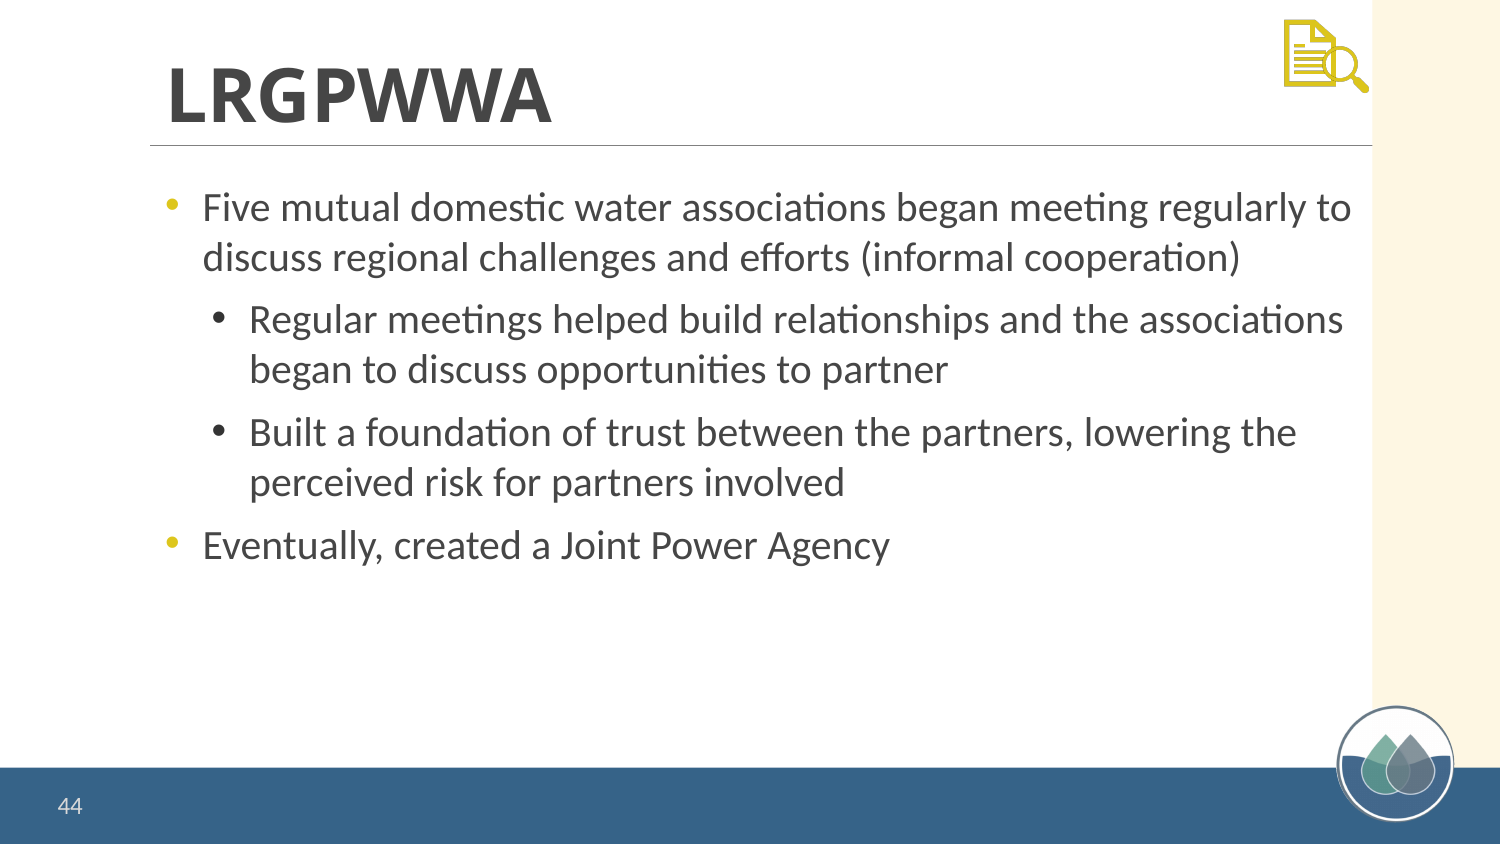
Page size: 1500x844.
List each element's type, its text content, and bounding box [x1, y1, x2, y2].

list Five mutual domestic water associations began meeting regularly to discuss regional challenges and efforts (informal cooperation) Regular meetings helped build relationships and the associations began to discuss opportunities to partner Built a foundation of trust between the partners, lowering the perceived risk for partners involved Eventually, created a Joint Power Agency [150, 171, 1373, 760]
picture [1270, 13, 1350, 21]
slide_number 44 [16, 782, 124, 828]
title LRGPWWA [150, 21, 1373, 146]
